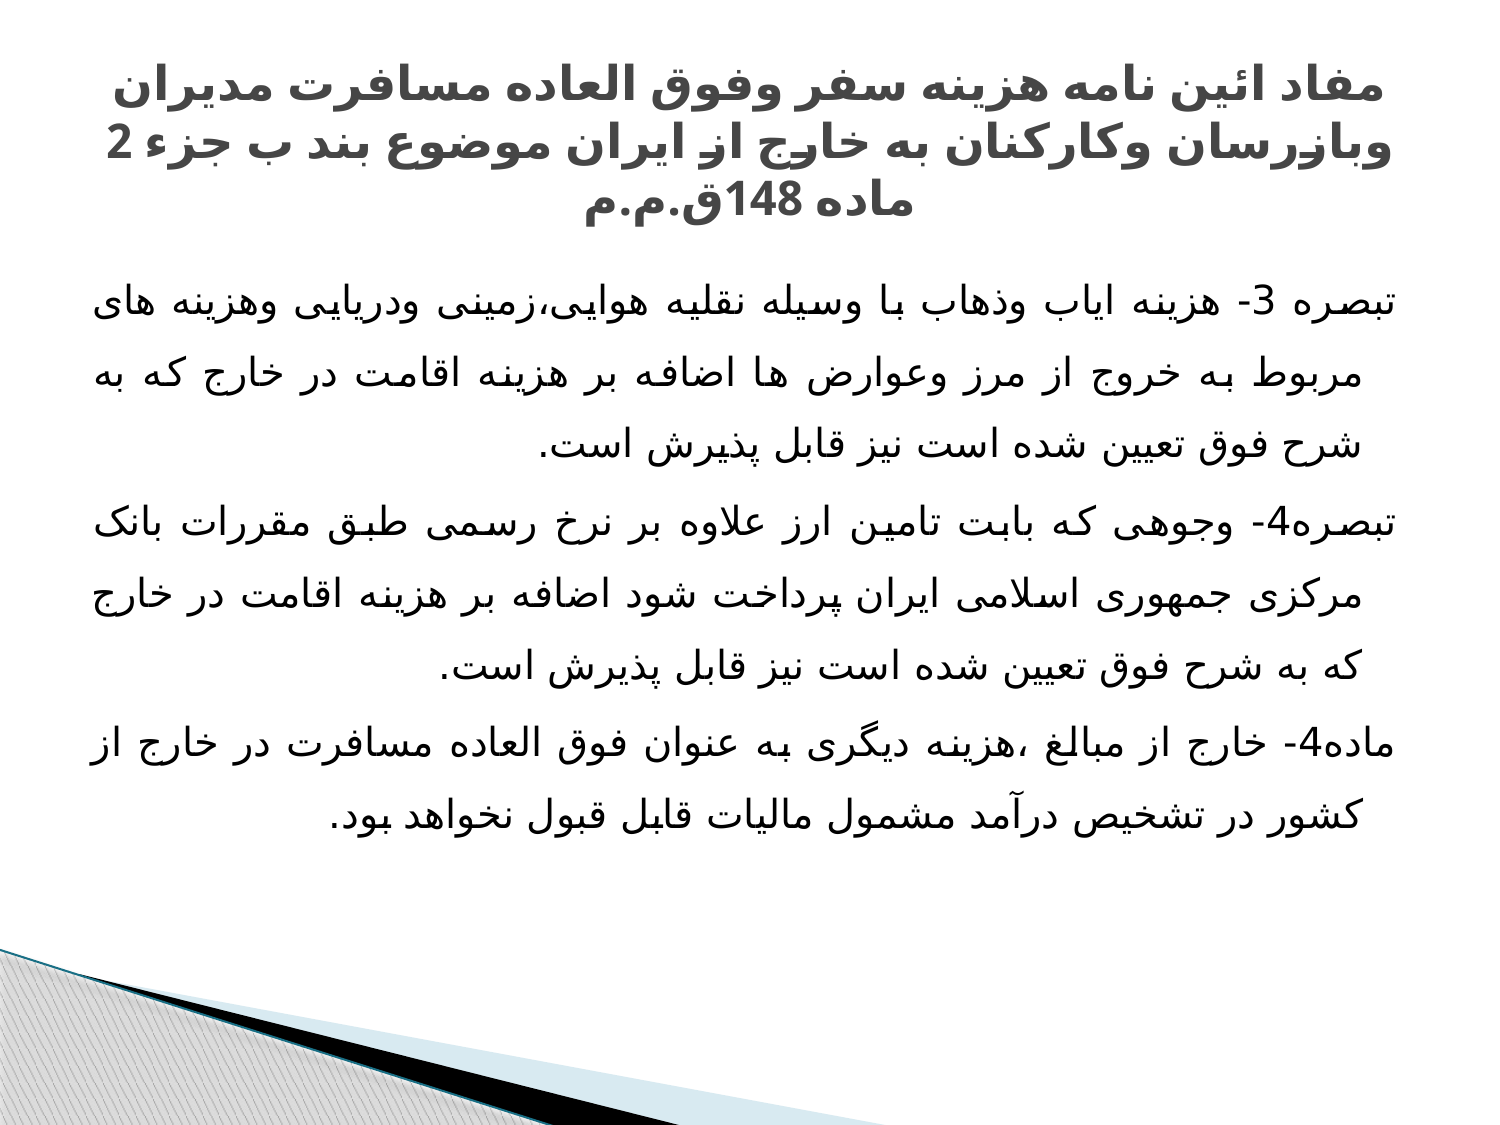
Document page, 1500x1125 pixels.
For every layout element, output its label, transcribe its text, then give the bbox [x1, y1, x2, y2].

title مفاد ائین نامه هزینه سفر وفوق العاده مسافرت مدیران وبازرسان وکارکنان به خارج از ایران موضوع بند ب جزء 2 ماده 148ق.م.م [75, 45, 1425, 233]
list تبصره 3- هزینه ایاب وذهاب با وسیله نقلیه هوایی،زمینی ودریایی وهزینه های مربوط به خروج از مرز وعوارض ها اضافه بر هزینه اقامت در خارج که به شرح فوق تعیین شده است نیز قابل پذیرش است. تبصره4- وجوهی که بابت تامین ارز علاوه بر نرخ رسمی طبق مقررات بانک مرکزی جمهوری اسلامی ایران پرداخت شود اضافه بر هزینه اقامت در خارج که به شرح فوق تعیین شده است نیز قابل پذیرش است. ماده4- خارج از مبالغ ،هزینه دیگری به عنوان فوق العاده مسافرت در خارج از کشور در تشخیص درآمد مشمول مالیات قابل قبول نخواهد بود. [75, 243, 1425, 986]
